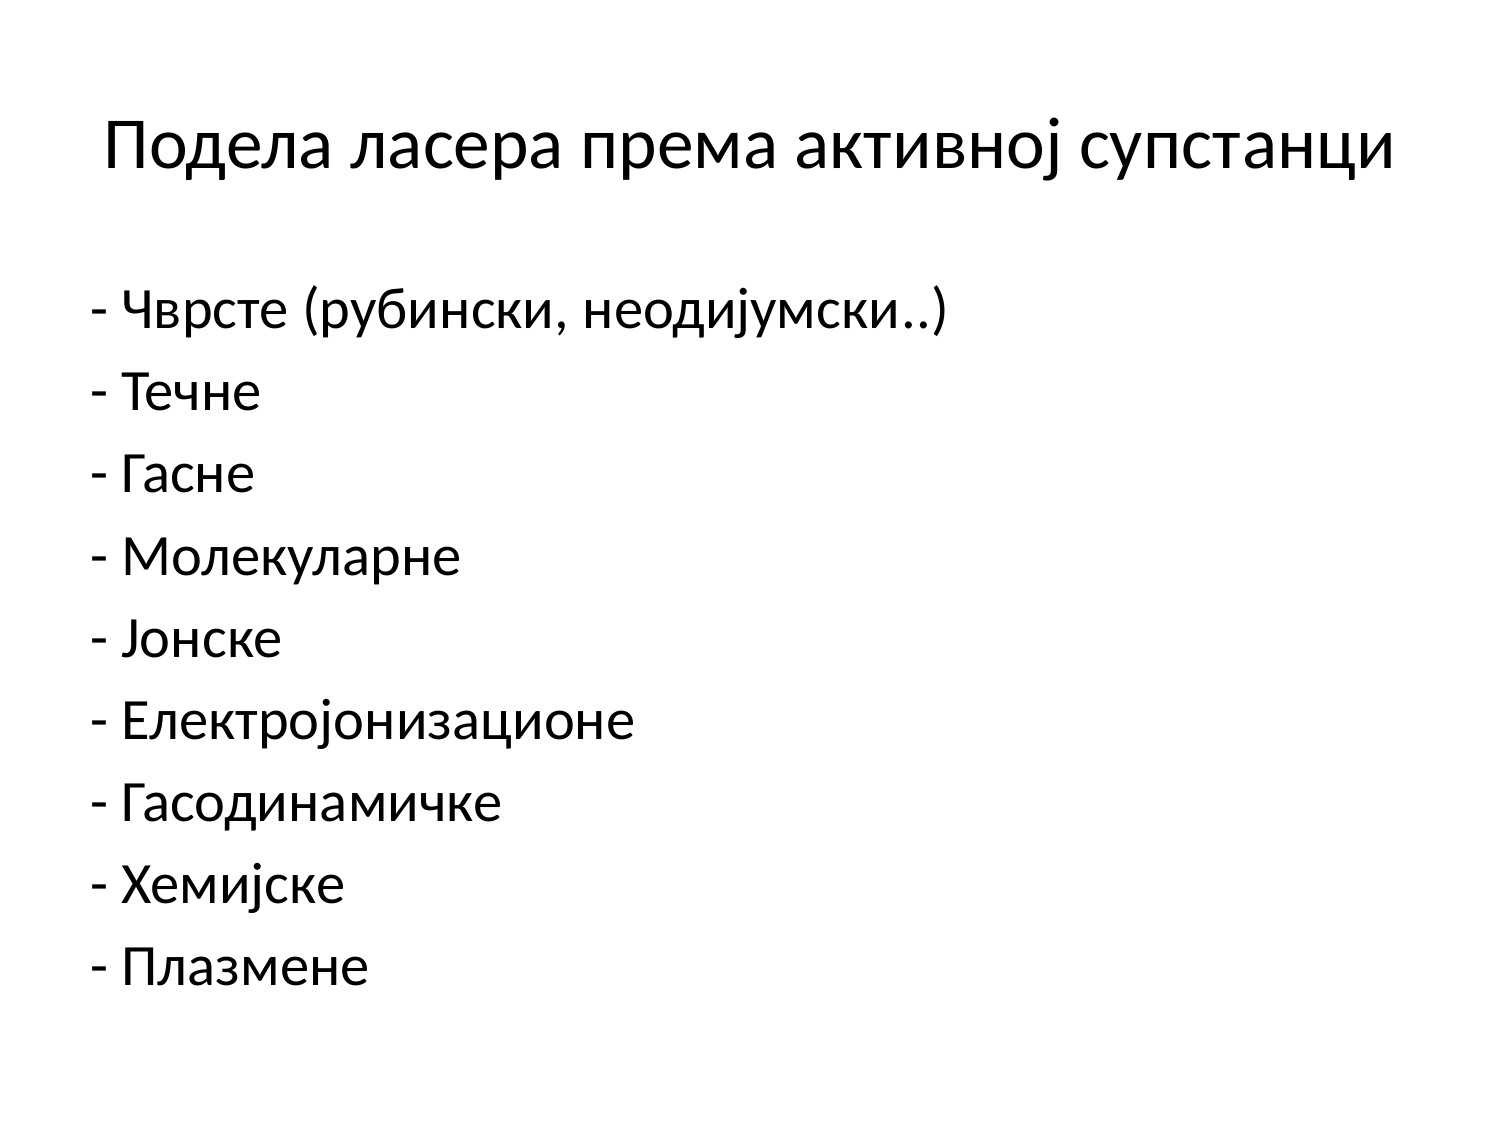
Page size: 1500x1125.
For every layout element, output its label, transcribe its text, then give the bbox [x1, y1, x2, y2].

list - Чврсте (рубински, неодијумски..) - Течне - Гасне - Молекуларне - Јонске - Електројонизационе - Гасодинамичке - Хемијске - Плазмене [75, 262, 1425, 1005]
title Подела ласера према активној супстaнци [75, 45, 1425, 233]
